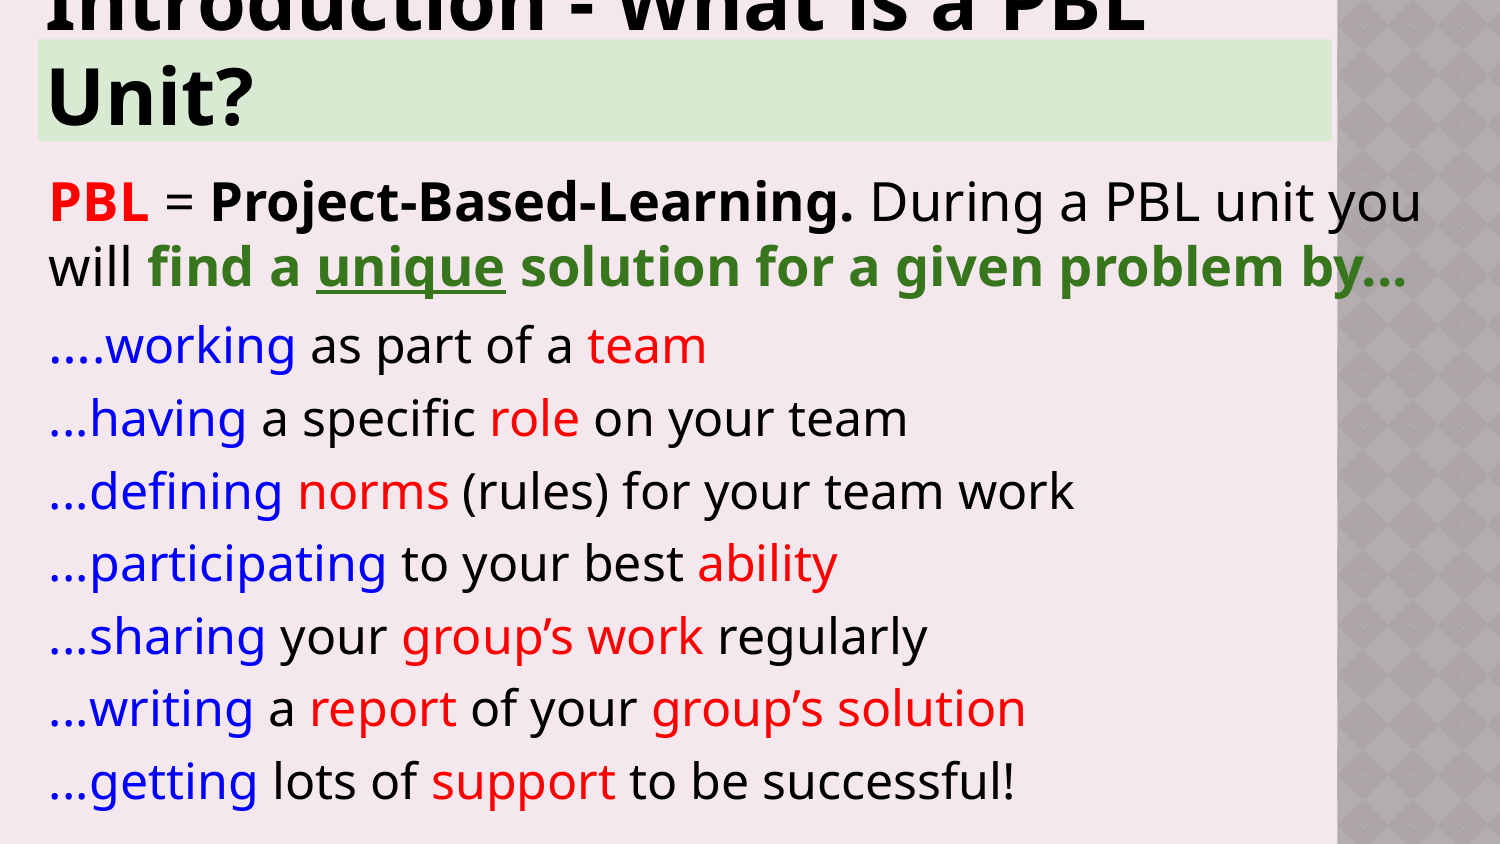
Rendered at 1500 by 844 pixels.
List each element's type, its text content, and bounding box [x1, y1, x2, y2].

title Introduction - What is a PBL Unit? [38, 39, 1332, 142]
list PBL = Project-Based-Learning. During a PBL unit you will find a unique solution for a given problem by... ….working as part of a team ...having a specific role on your team ...defining norms (rules) for your team work ...participating to your best ability ...sharing your group’s work regularly ...writing a report of your group’s solution ...getting lots of support to be successful! [34, 159, 1490, 828]
